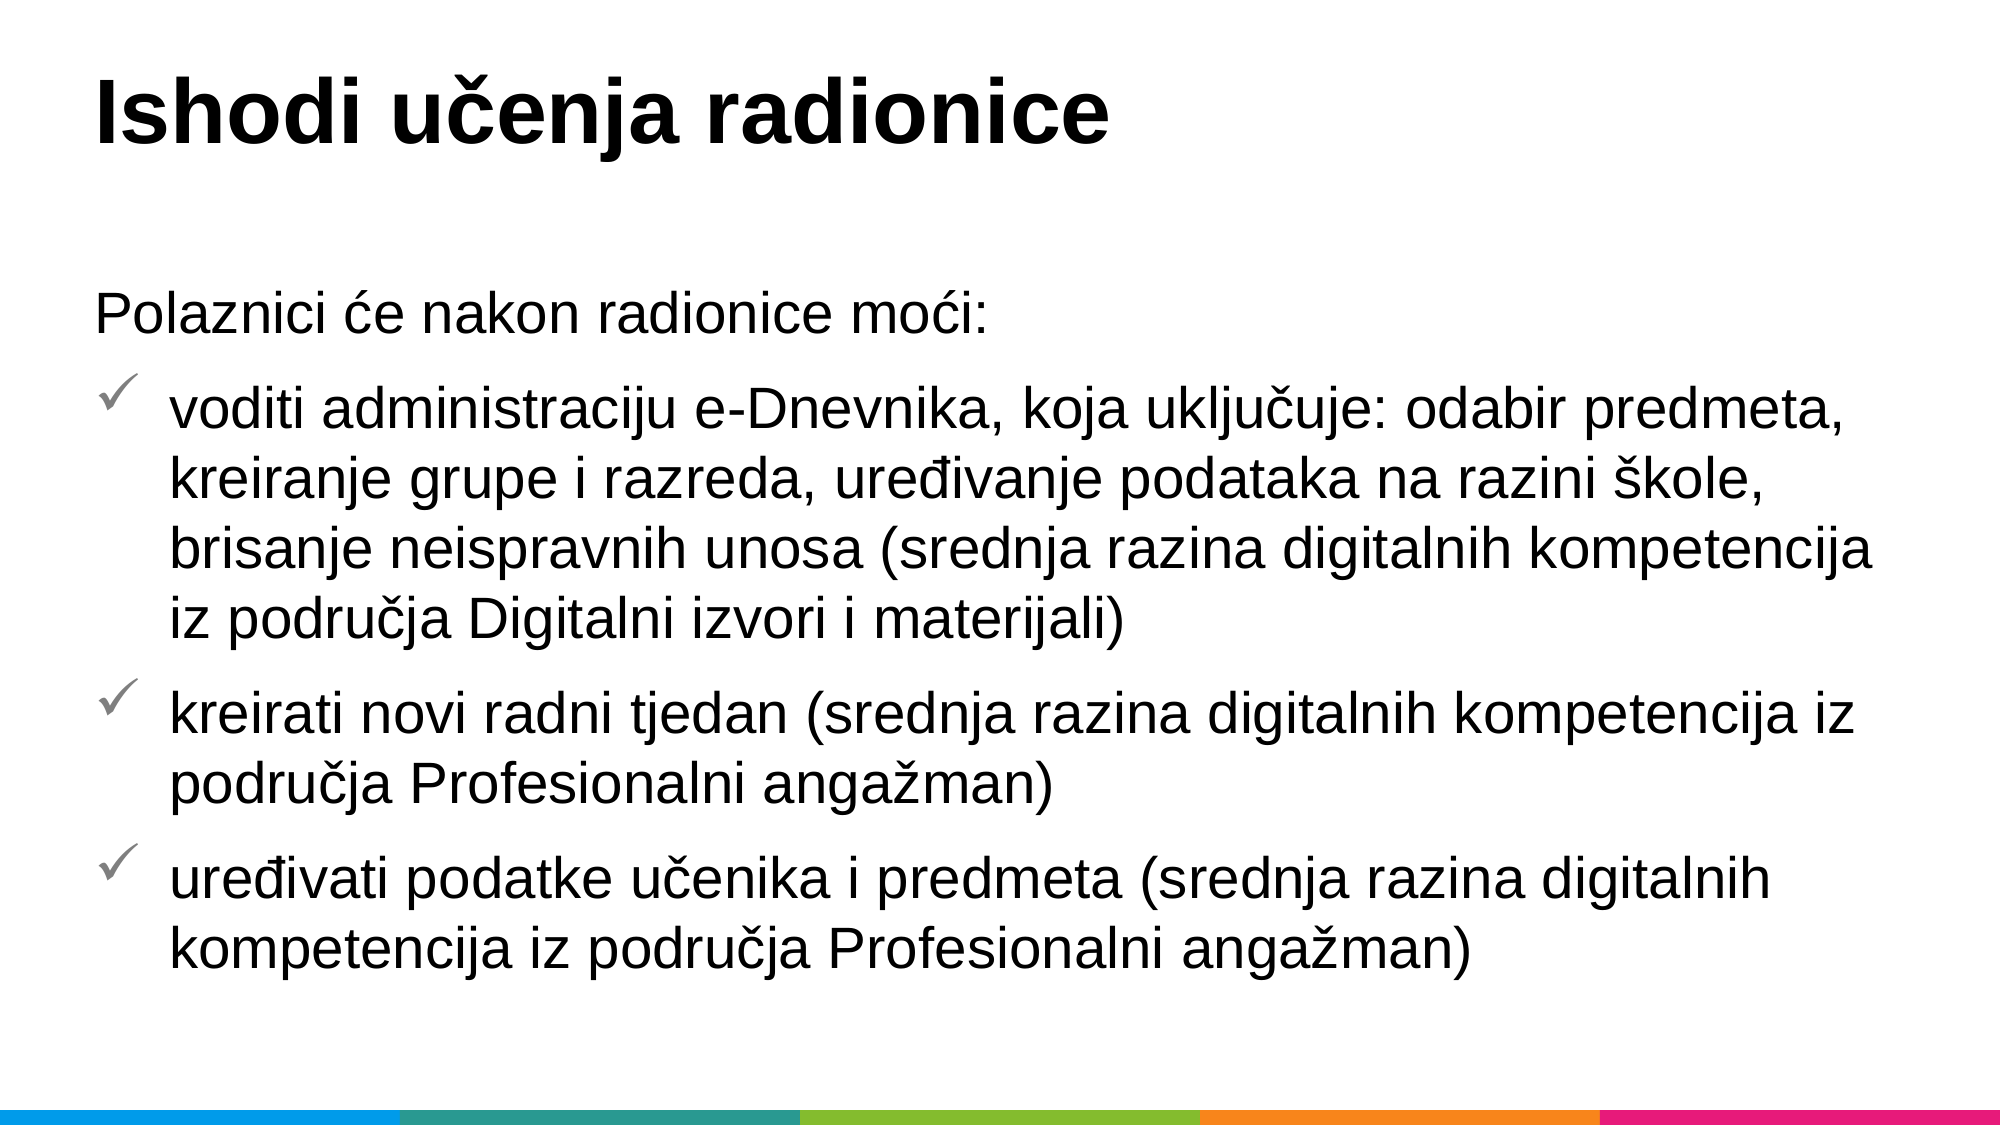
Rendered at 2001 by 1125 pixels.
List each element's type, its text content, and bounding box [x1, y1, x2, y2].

text_box Ishodi učenja radionice Polaznici će nakon radionice moći: voditi administraciju e-Dnevnika, koja uključuje: odabir predmeta, kreiranje grupe i razreda, uređivanje podataka na razini škole, brisanje neispravnih unosa (srednja razina digitalnih kompetencija iz područja Digitalni izvori i materijali) kreirati novi radni tjedan (srednja razina digitalnih kompetencija iz područja Profesionalni angažman) uređivati podatke učenika i predmeta (srednja razina digitalnih kompetencija iz područja Profesionalni angažman) [79, 24, 1937, 1054]
